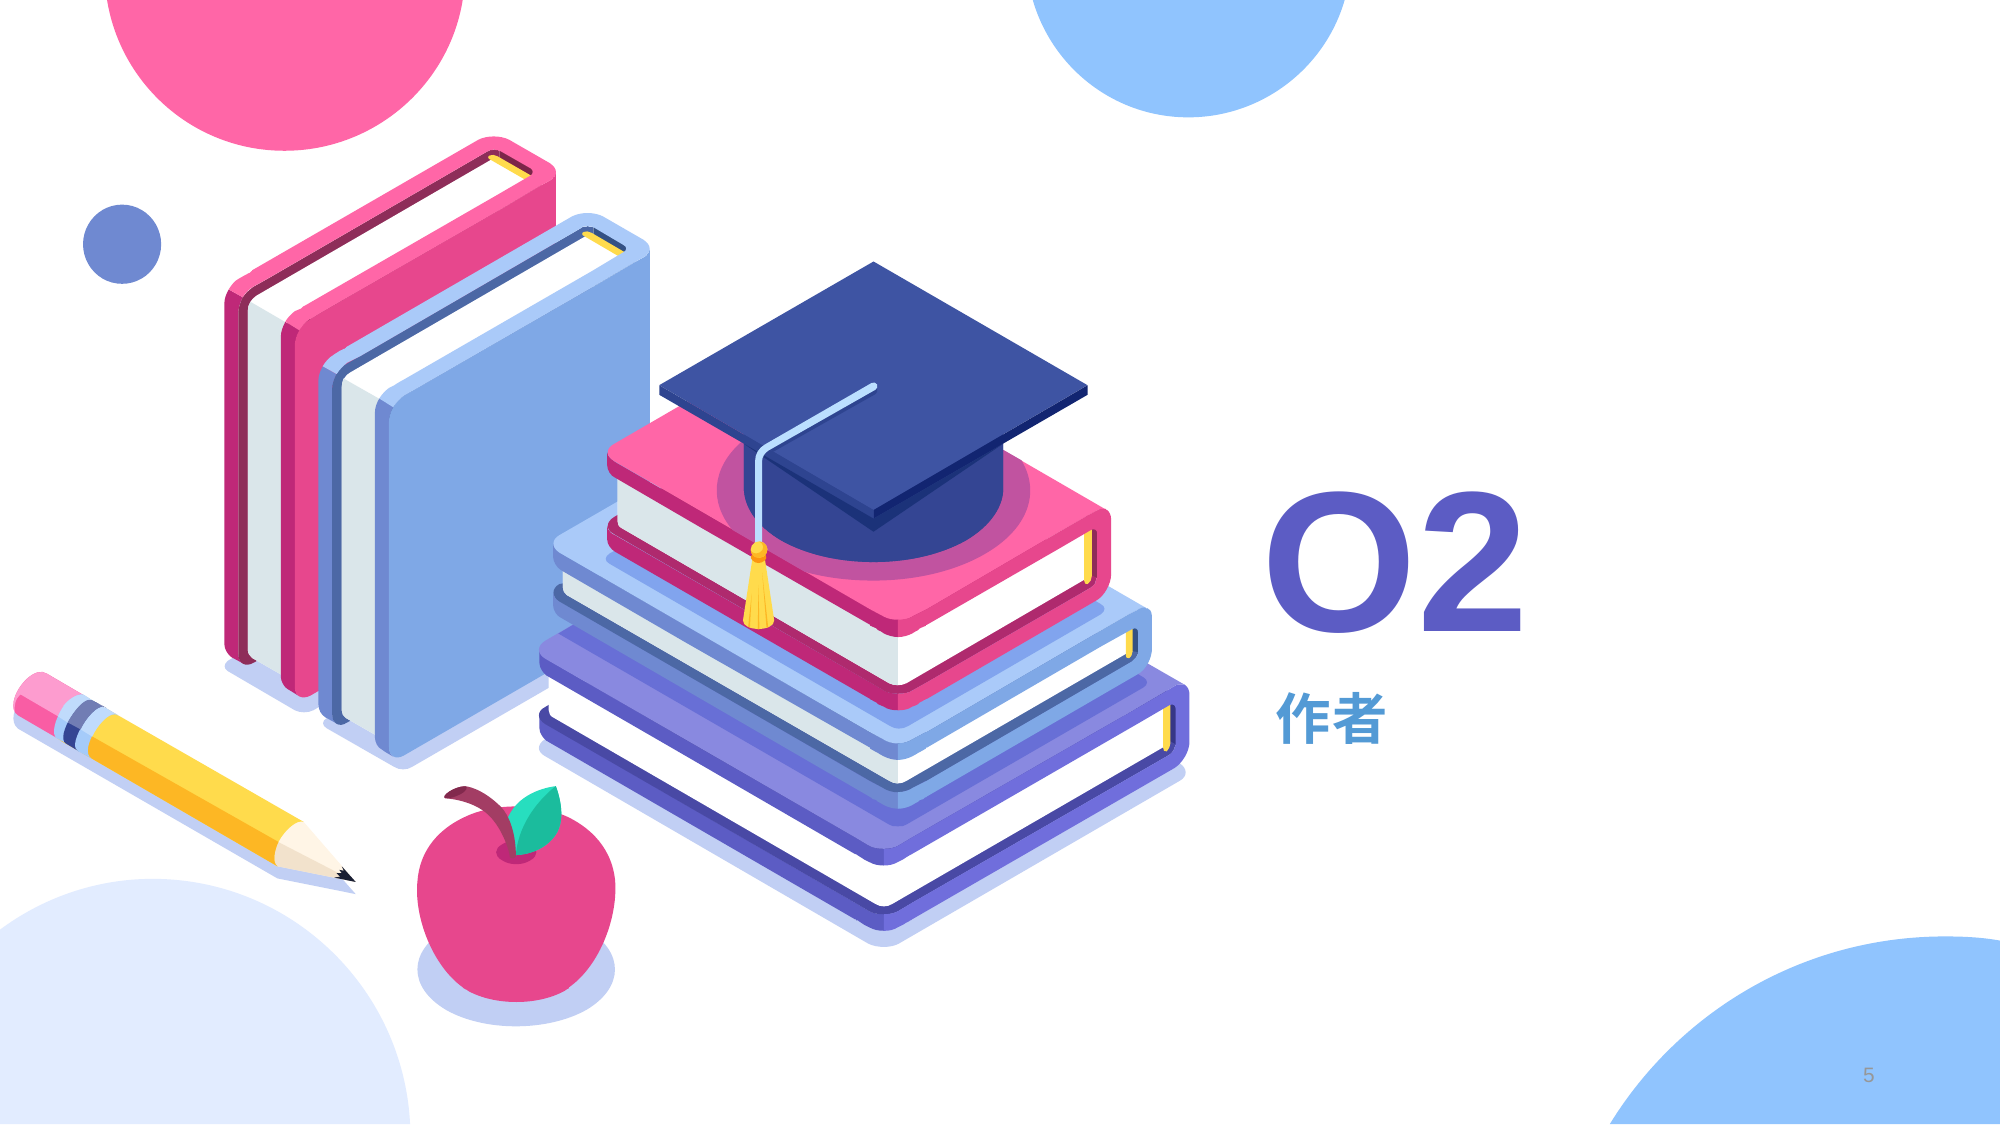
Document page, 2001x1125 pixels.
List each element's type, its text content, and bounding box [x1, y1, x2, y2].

slide_number 5 [1452, 1056, 1890, 1092]
title 作者 [1259, 602, 1890, 759]
text_box O2 [1247, 424, 1781, 642]
